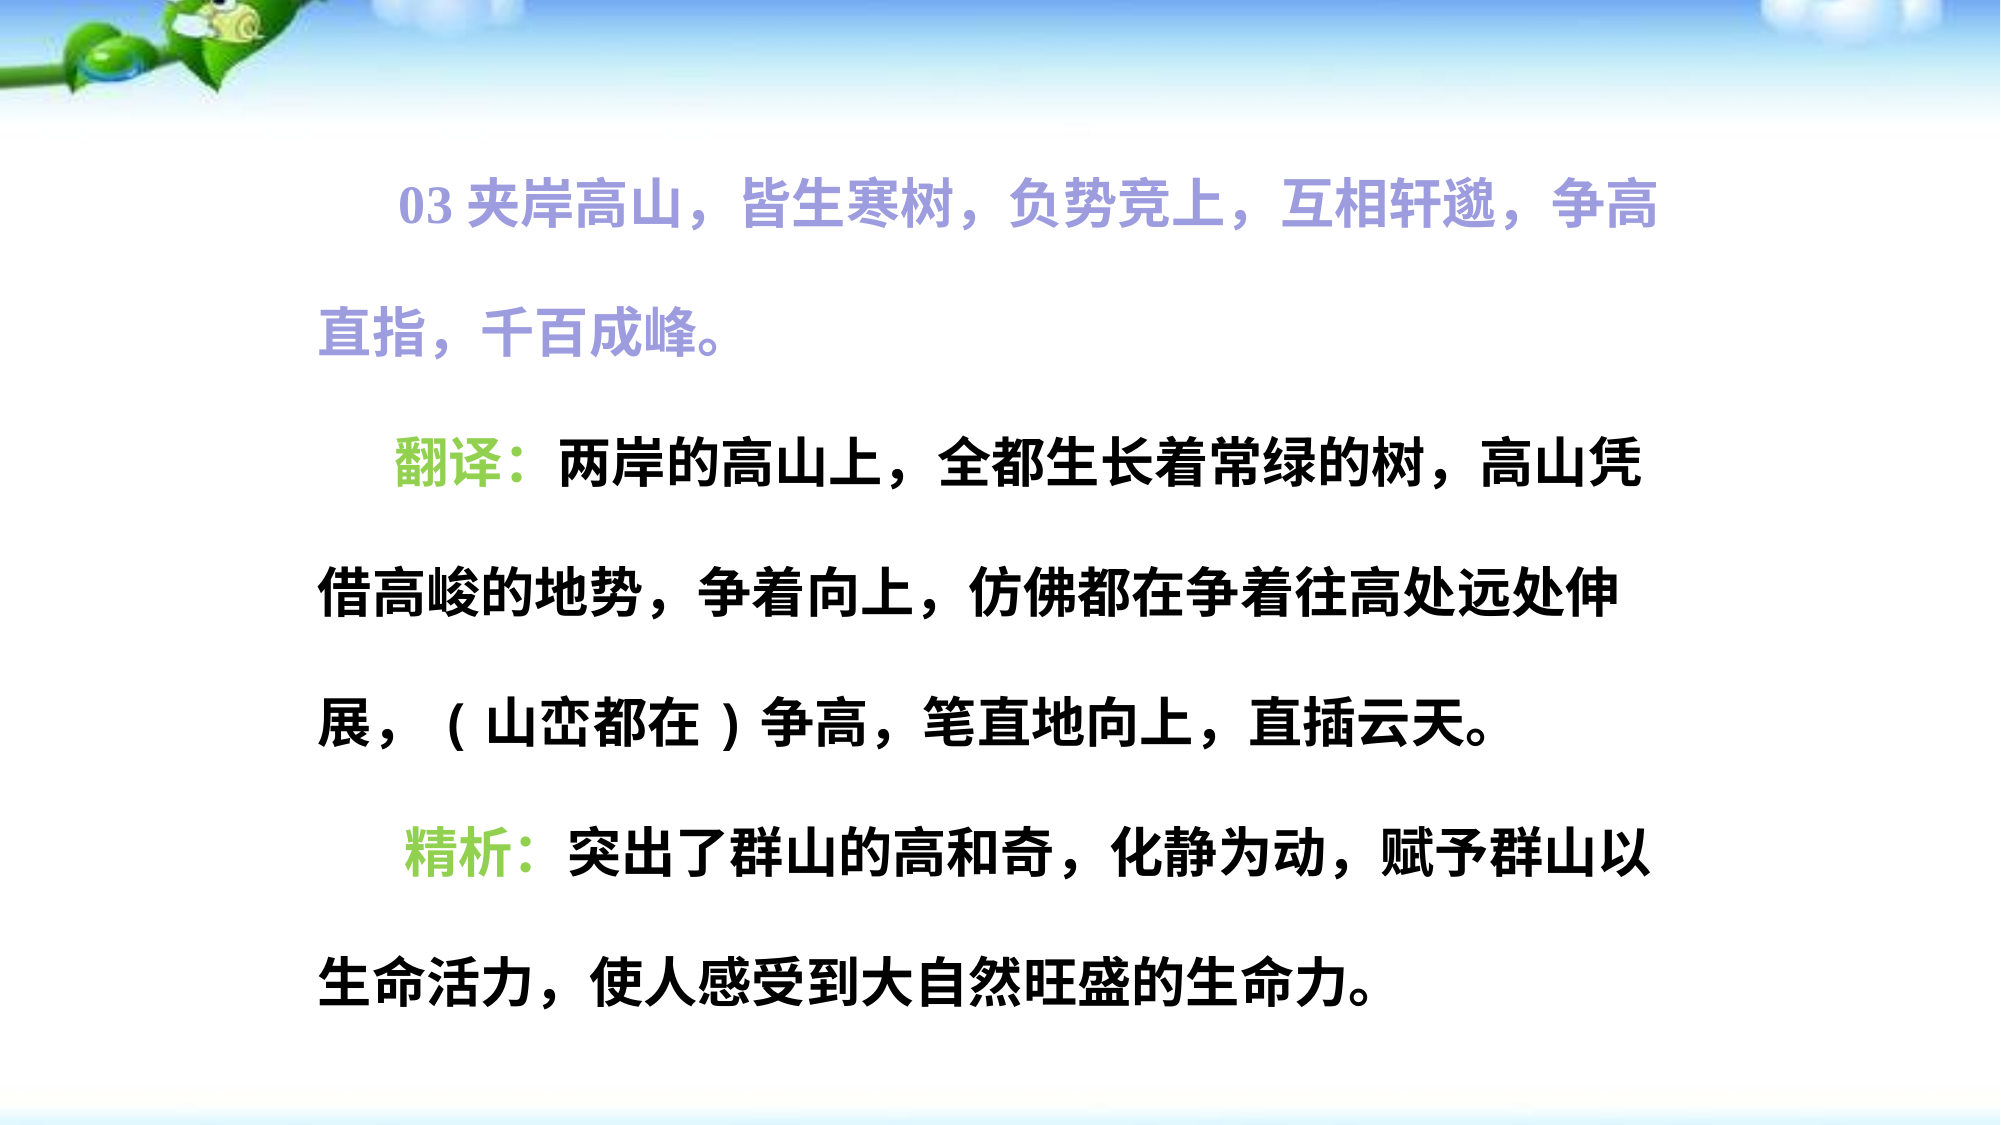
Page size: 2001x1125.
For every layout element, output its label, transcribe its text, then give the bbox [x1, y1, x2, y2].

text_box 03夹岸高山，皆生寒树，负势竞上，互相轩邈，争高直指，千百成峰。 翻译：两岸的高山上，全都生长着常绿的树，高山凭借高峻的地势，争着向上，仿佛都在争着往高处远处伸展，(山峦都在)争高，笔直地向上，直插云天。 精析：突出了群山的高和奇，化静为动，赋予群山以生命活力，使人感受到大自然旺盛的生命力。 [303, 96, 1686, 1021]
picture [0, 0, 2001, 1125]
